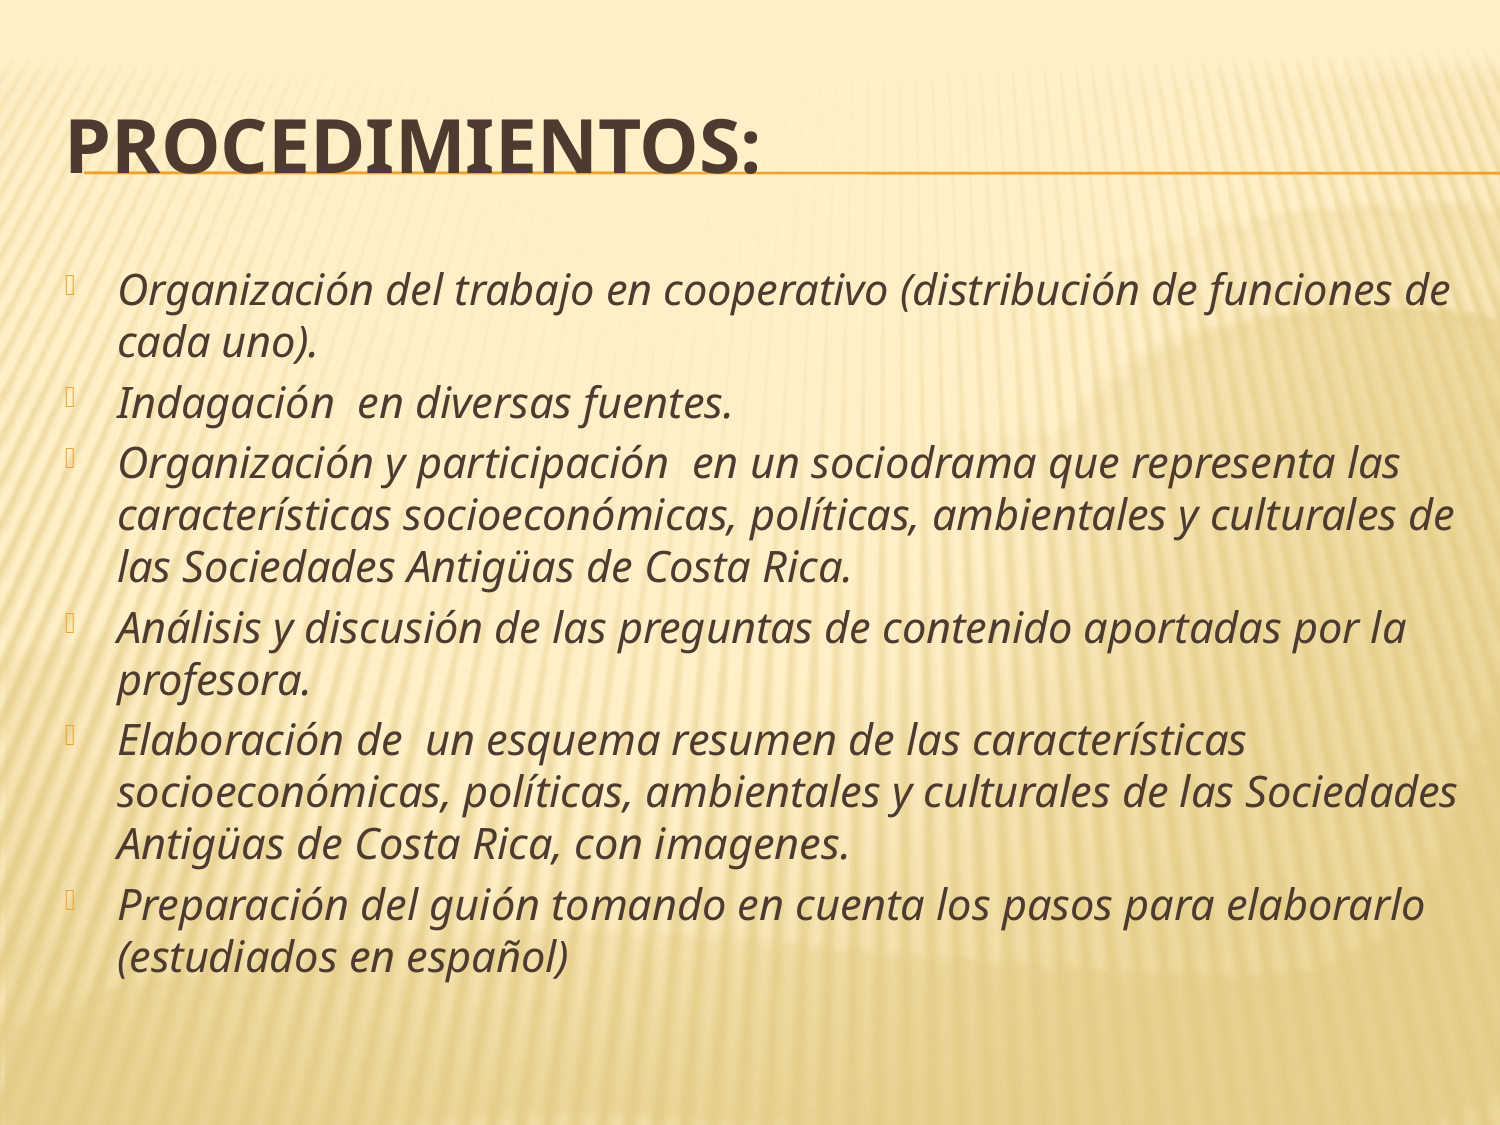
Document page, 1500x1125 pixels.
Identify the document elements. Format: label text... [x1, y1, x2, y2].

title Procedimientos: [50, 75, 1475, 213]
list Organización del trabajo en cooperativo (distribución de funciones de cada uno). Indagación en diversas fuentes. Organización y participación en un sociodrama que representa las características socioeconómicas, políticas, ambientales y culturales de las Sociedades Antigüas de Costa Rica. Análisis y discusión de las preguntas de contenido aportadas por la profesora. Elaboración de un esquema resumen de las características socioeconómicas, políticas, ambientales y culturales de las Sociedades Antigüas de Costa Rica, con imagenes. Preparación del guión tomando en cuenta los pasos para elaborarlo (estudiados en español) [50, 254, 1475, 998]
